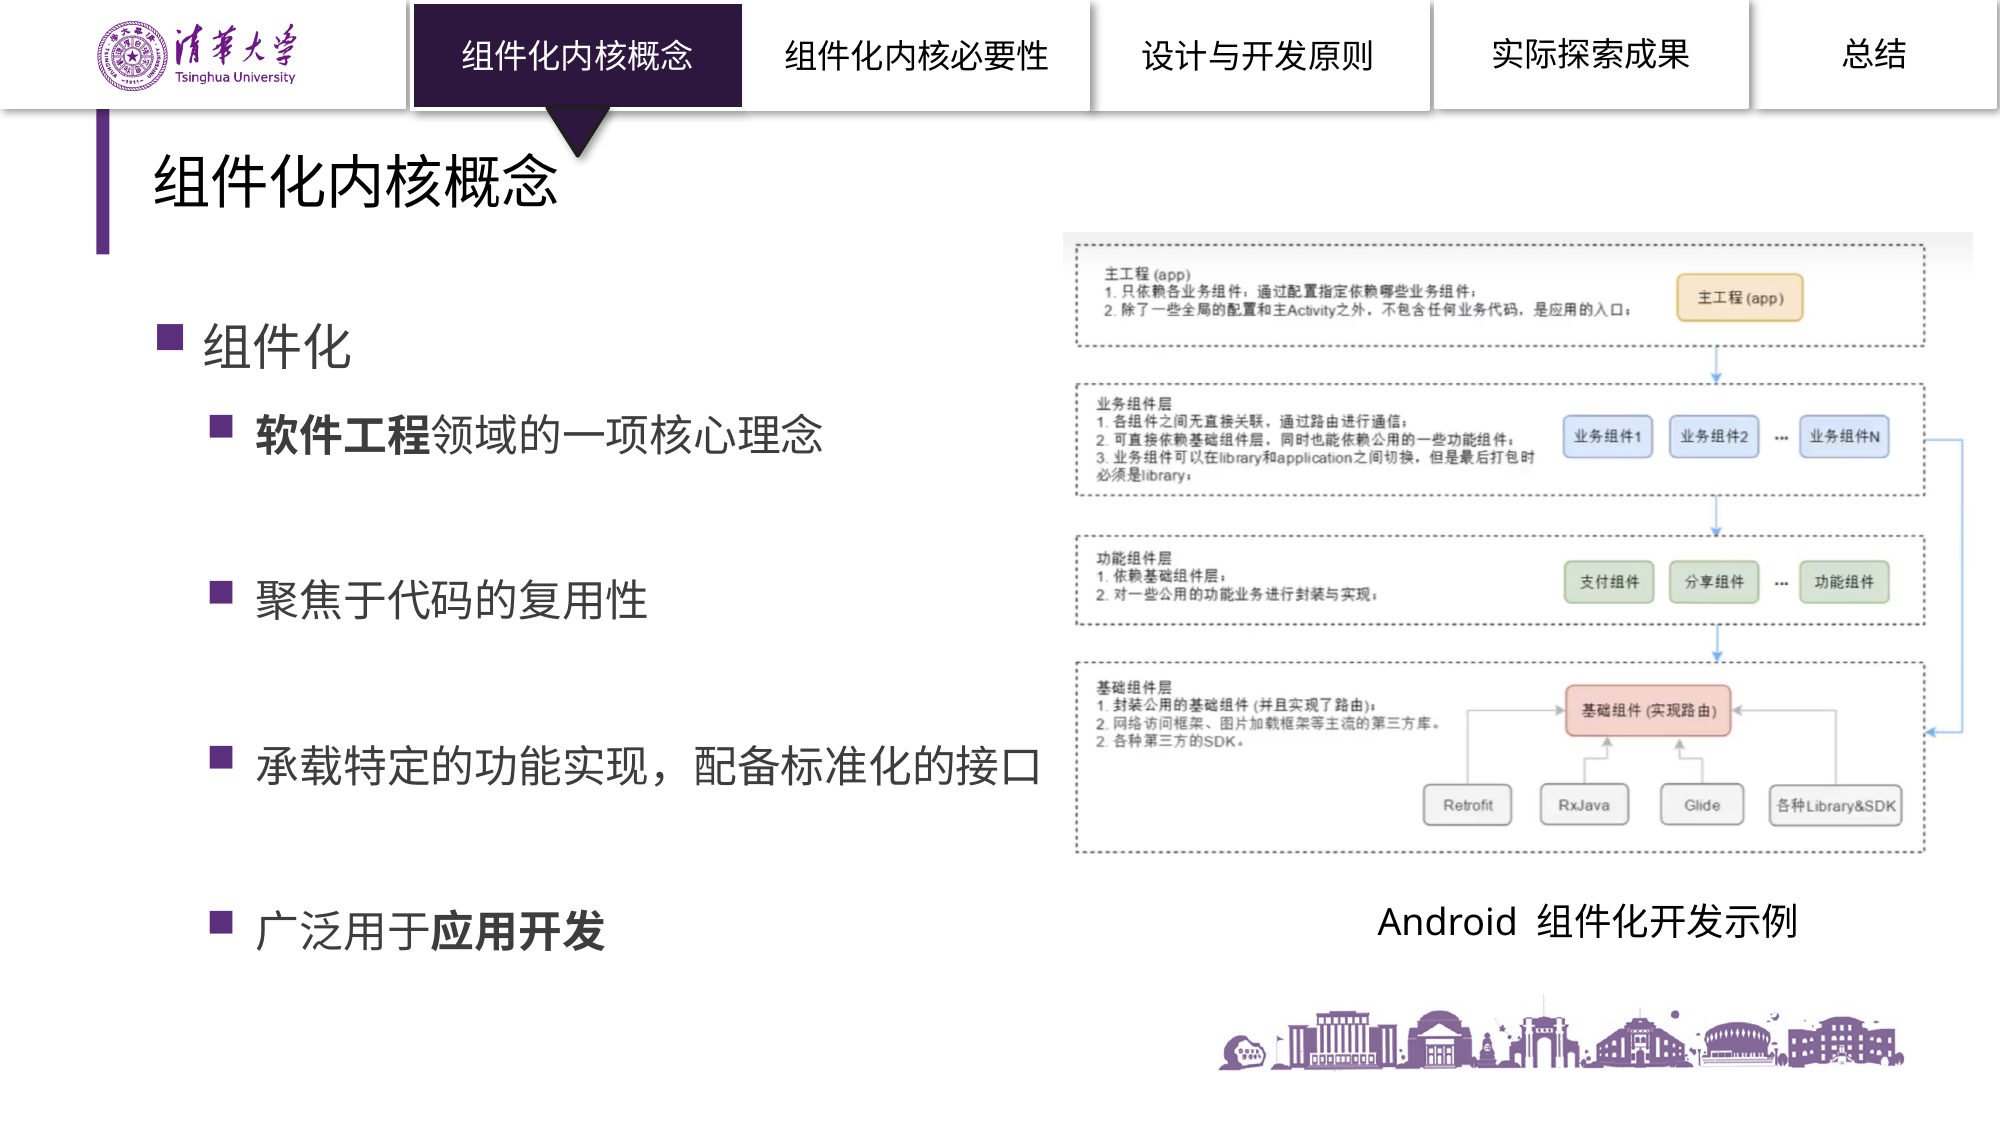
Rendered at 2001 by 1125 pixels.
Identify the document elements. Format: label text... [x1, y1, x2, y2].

picture [85, 4, 319, 103]
text_box 组件化内核必要性 [745, 1, 1089, 110]
picture [1063, 232, 1973, 855]
text_box 总结 [1754, 0, 1995, 108]
picture [1217, 993, 1905, 1071]
text_box 组件化内核概念 [411, 2, 744, 110]
text_box 实际探索成果 [1435, 0, 1747, 108]
list 组件化 软件工程领域的一项核心理念 聚焦于代码的复用性 承载特定的功能实现，配备标准化的接口 广泛用于应用开发 [137, 299, 1761, 1014]
text_box [0, 0, 405, 108]
text_box 设计与开发原则 [1095, 1, 1429, 110]
text_box [547, 107, 609, 156]
text_box Android 组件化开发示例 [1362, 890, 1818, 950]
title 组件化内核概念 [137, 116, 1863, 264]
